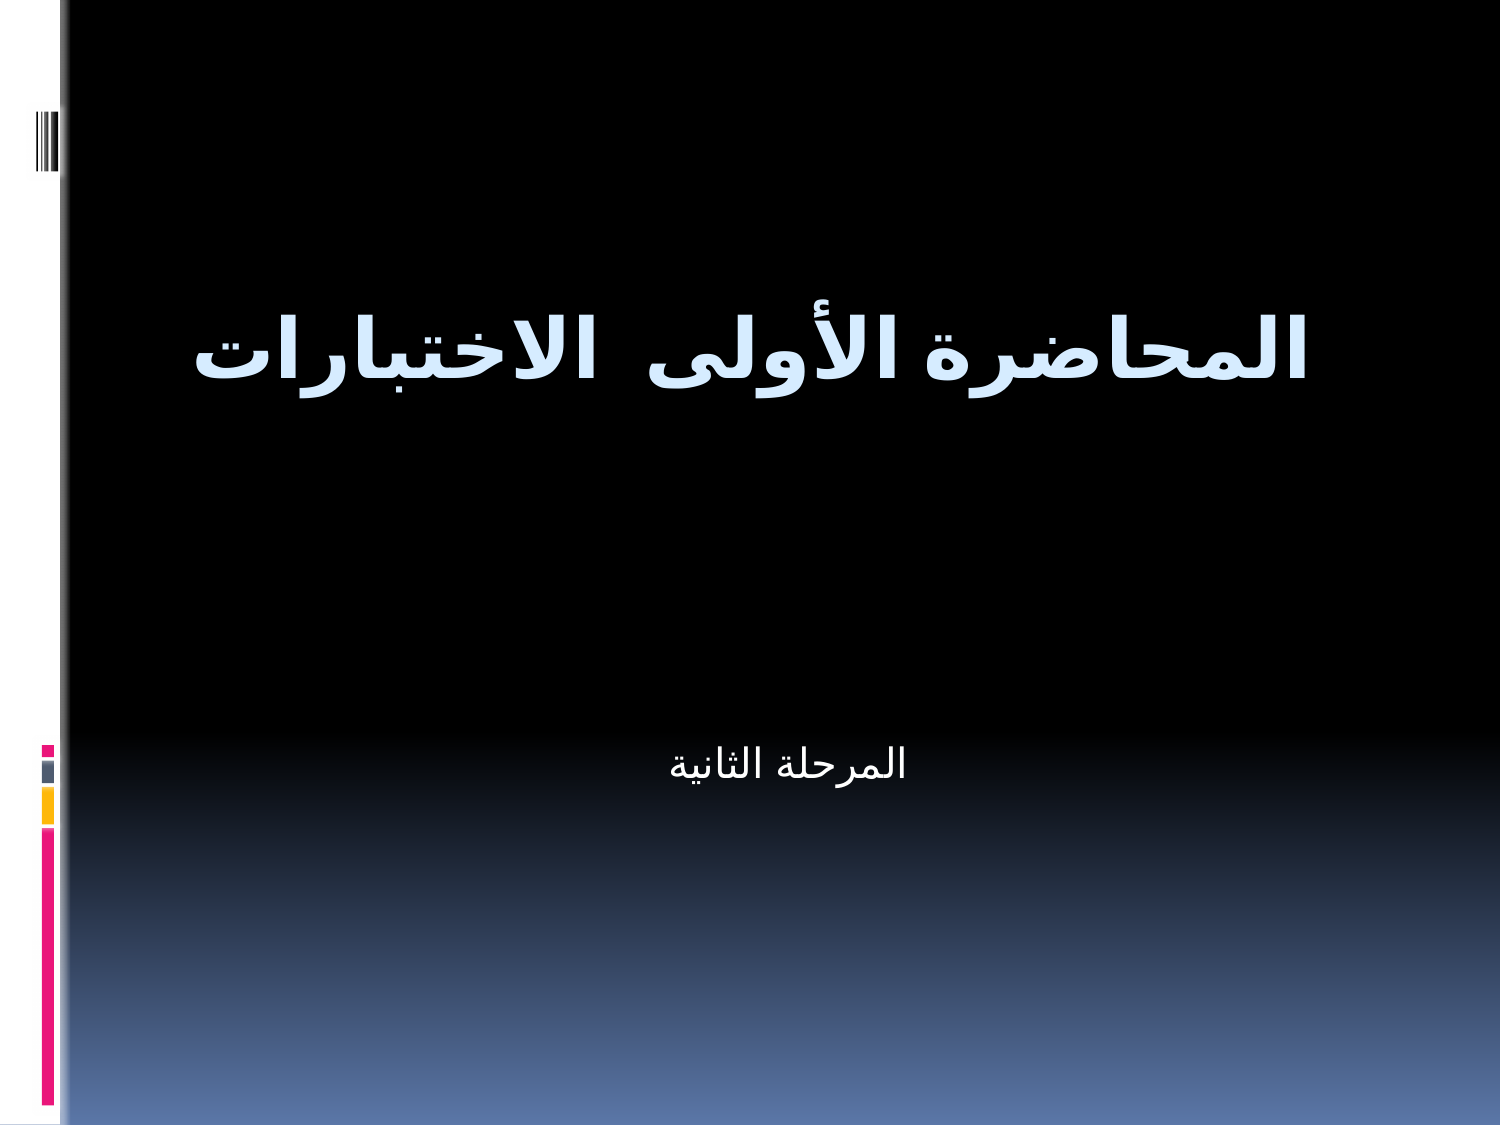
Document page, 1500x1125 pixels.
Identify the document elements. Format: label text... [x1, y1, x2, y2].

title المحاضرة الأولى الاختبارات [174, 287, 1353, 582]
subtitle المرحلة الثانية [324, 650, 1250, 795]
